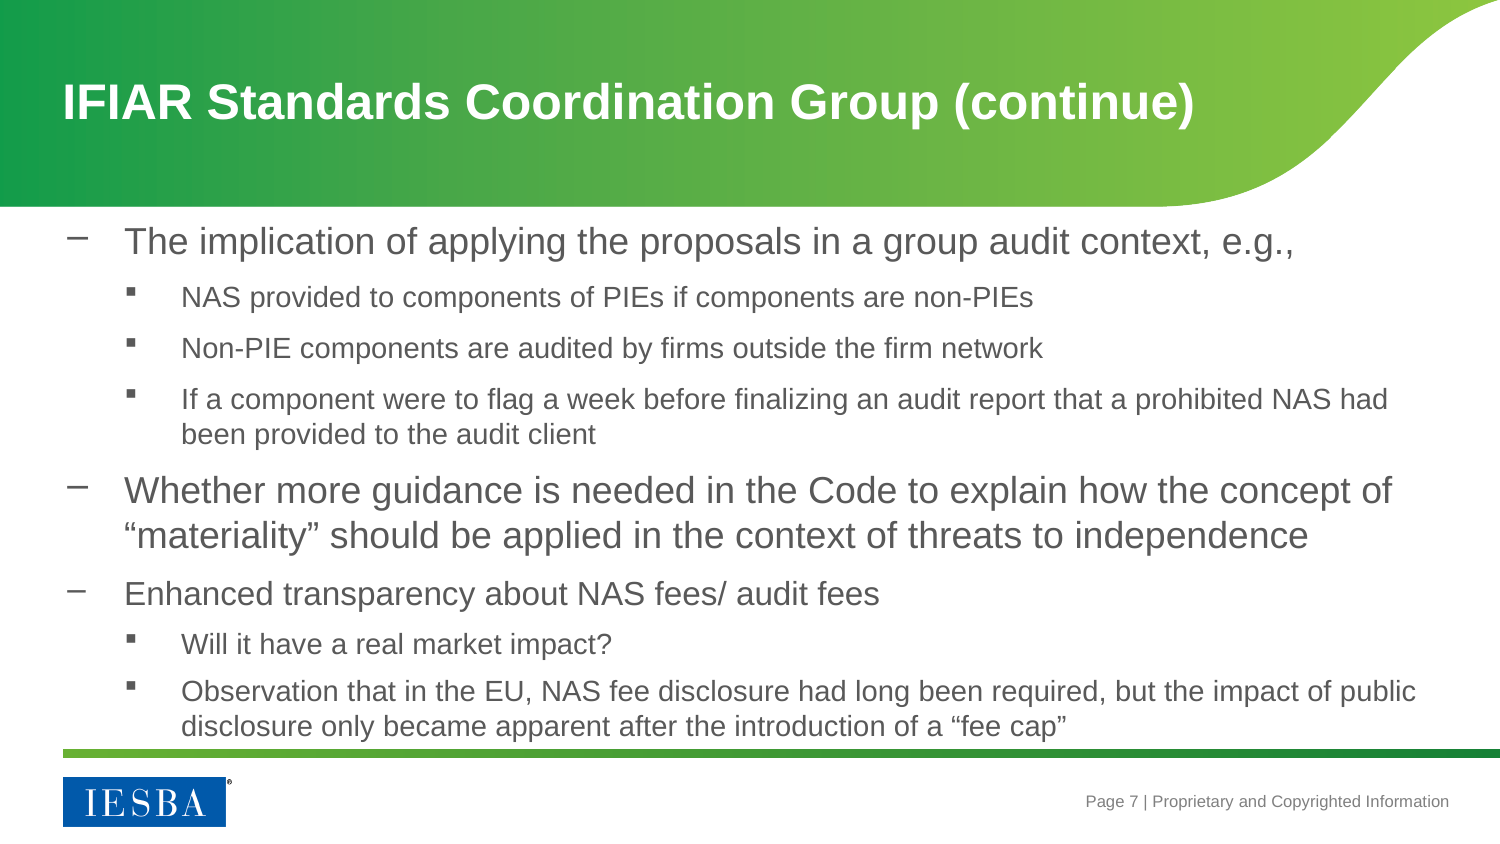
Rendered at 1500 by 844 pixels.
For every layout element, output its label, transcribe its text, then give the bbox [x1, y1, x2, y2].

title IFIAR Standards Coordination Group (continue) [62, 96, 1300, 162]
list The implication of applying the proposals in a group audit context, e.g., NAS provided to components of PIEs if components are non-PIEs Non-PIE components are audited by firms outside the firm network If a component were to flag a week before finalizing an audit report that a prohibited NAS had been provided to the audit client Whether more guidance is needed in the Code to explain how the concept of “materiality” should be applied in the context of threats to independence Enhanced transparency about NAS fees/ audit fees Will it have a real market impact? Observation that in the EU, NAS fee disclosure had long been required, but the impact of public disclosure only became apparent after the introduction of a “fee cap” [0, 209, 1471, 736]
picture [63, 777, 232, 827]
picture [0, 0, 1500, 207]
